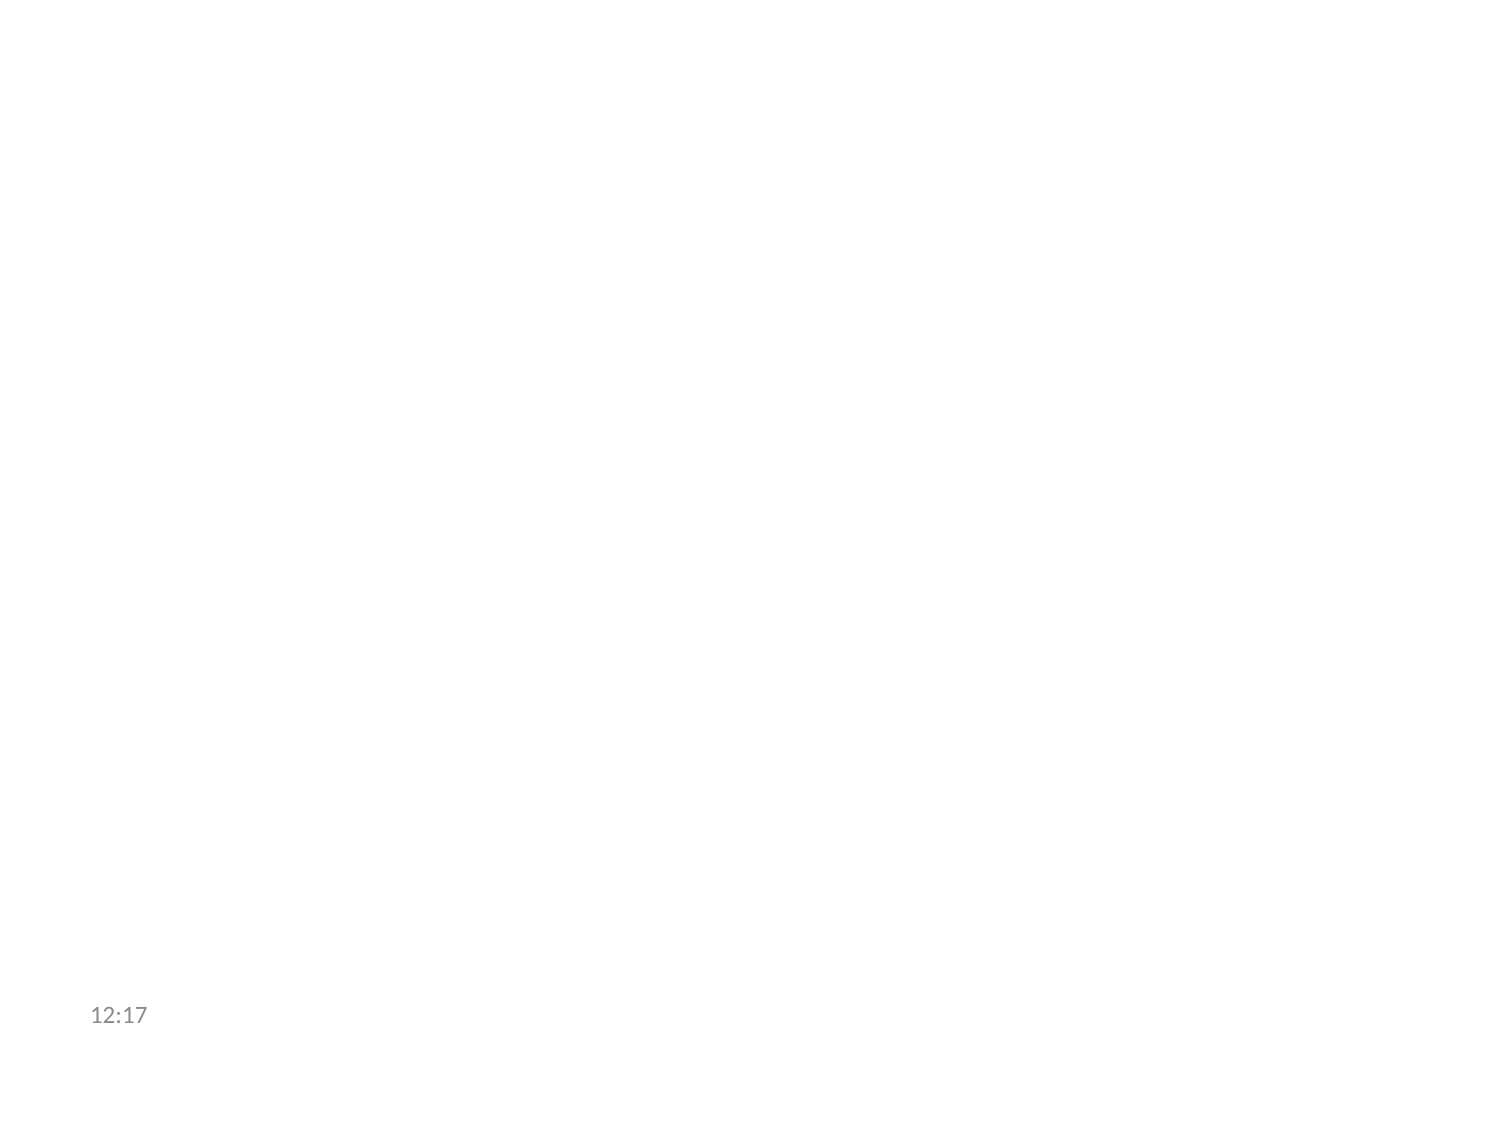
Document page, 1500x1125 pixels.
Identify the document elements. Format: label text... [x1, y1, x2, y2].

text_box 15:35 [75, 983, 425, 1044]
